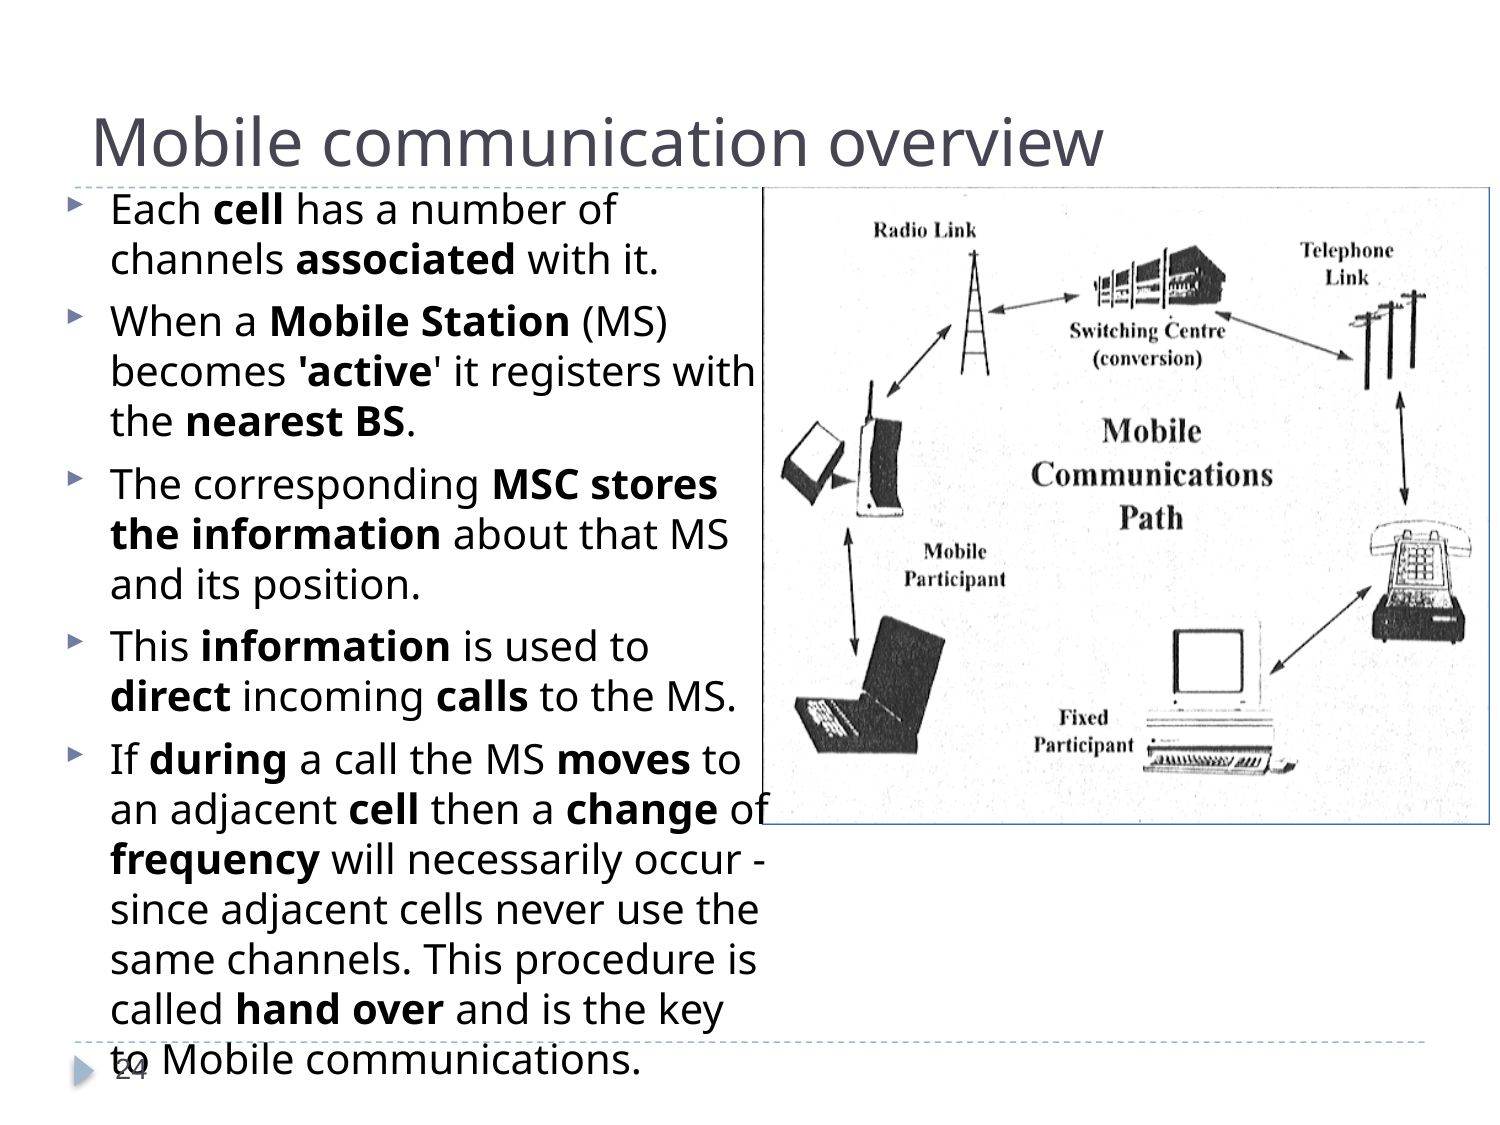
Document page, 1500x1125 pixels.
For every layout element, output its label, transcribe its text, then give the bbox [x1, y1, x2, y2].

title Mobile communication overview [74, 24, 1426, 187]
list Each cell has a number of channels associated with it. When a Mobile Station (MS) becomes 'active' it registers with the nearest BS. The corresponding MSC stores the information about that MS and its position. This information is used to direct incoming calls to the MS. If during a call the MS moves to an adjacent cell then a change of frequency will necessarily occur - since adjacent cells never use the same channels. This procedure is called hand over and is the key to Mobile communications. [49, 174, 788, 1088]
slide_number 24 [100, 1042, 426, 1103]
picture [762, 187, 1490, 826]
